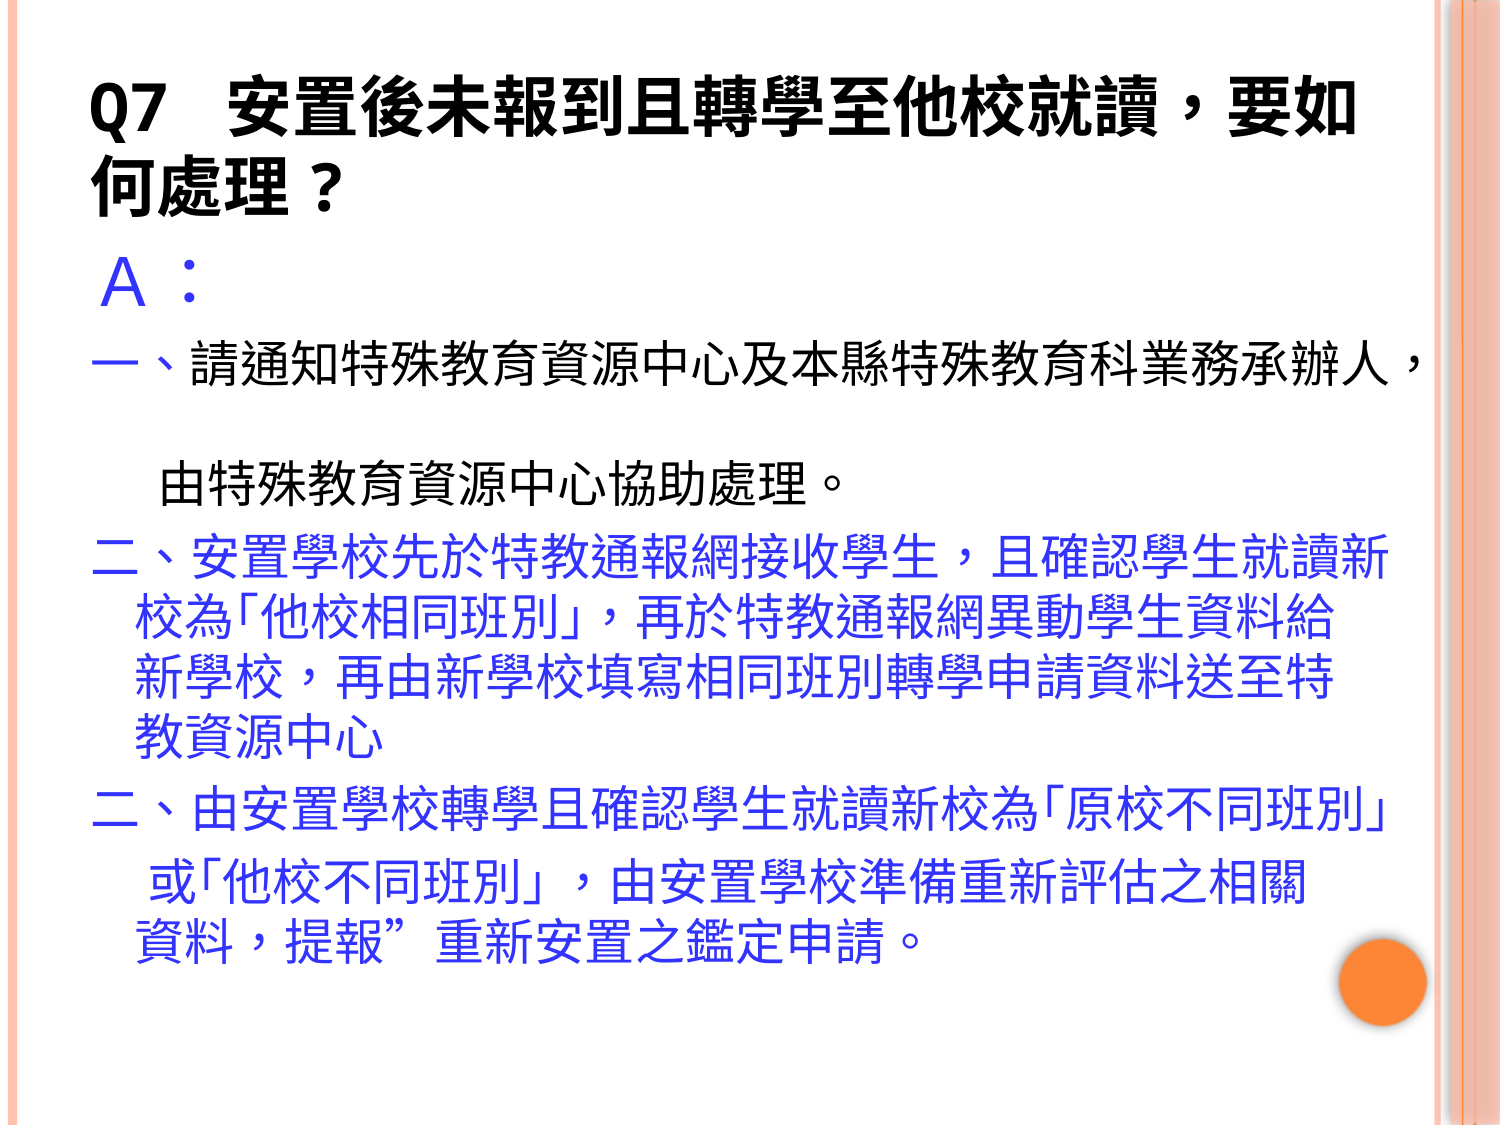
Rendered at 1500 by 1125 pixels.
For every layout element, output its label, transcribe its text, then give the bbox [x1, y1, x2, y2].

title Q7 安置後未報到且轉學至他校就讀，要如何處理? [75, 45, 1388, 232]
list Ａ： 一、請通知特殊教育資源中心及本縣特殊教育科業務承辦人， 由特殊教育資源中心協助處理。 二、安置學校先於特教通報網接收學生，且確認學生就讀新 校為｢他校相同班別｣，再於特教通報網異動學生資料給 新學校，再由新學校填寫相同班別轉學申請資料送至特 教資源中心 二、由安置學校轉學且確認學生就讀新校為｢原校不同班別｣ 或｢他校不同班別｣ ，由安置學校準備重新評估之相關 資料，提報”重新安置之鑑定申請。 [75, 232, 1412, 1062]
